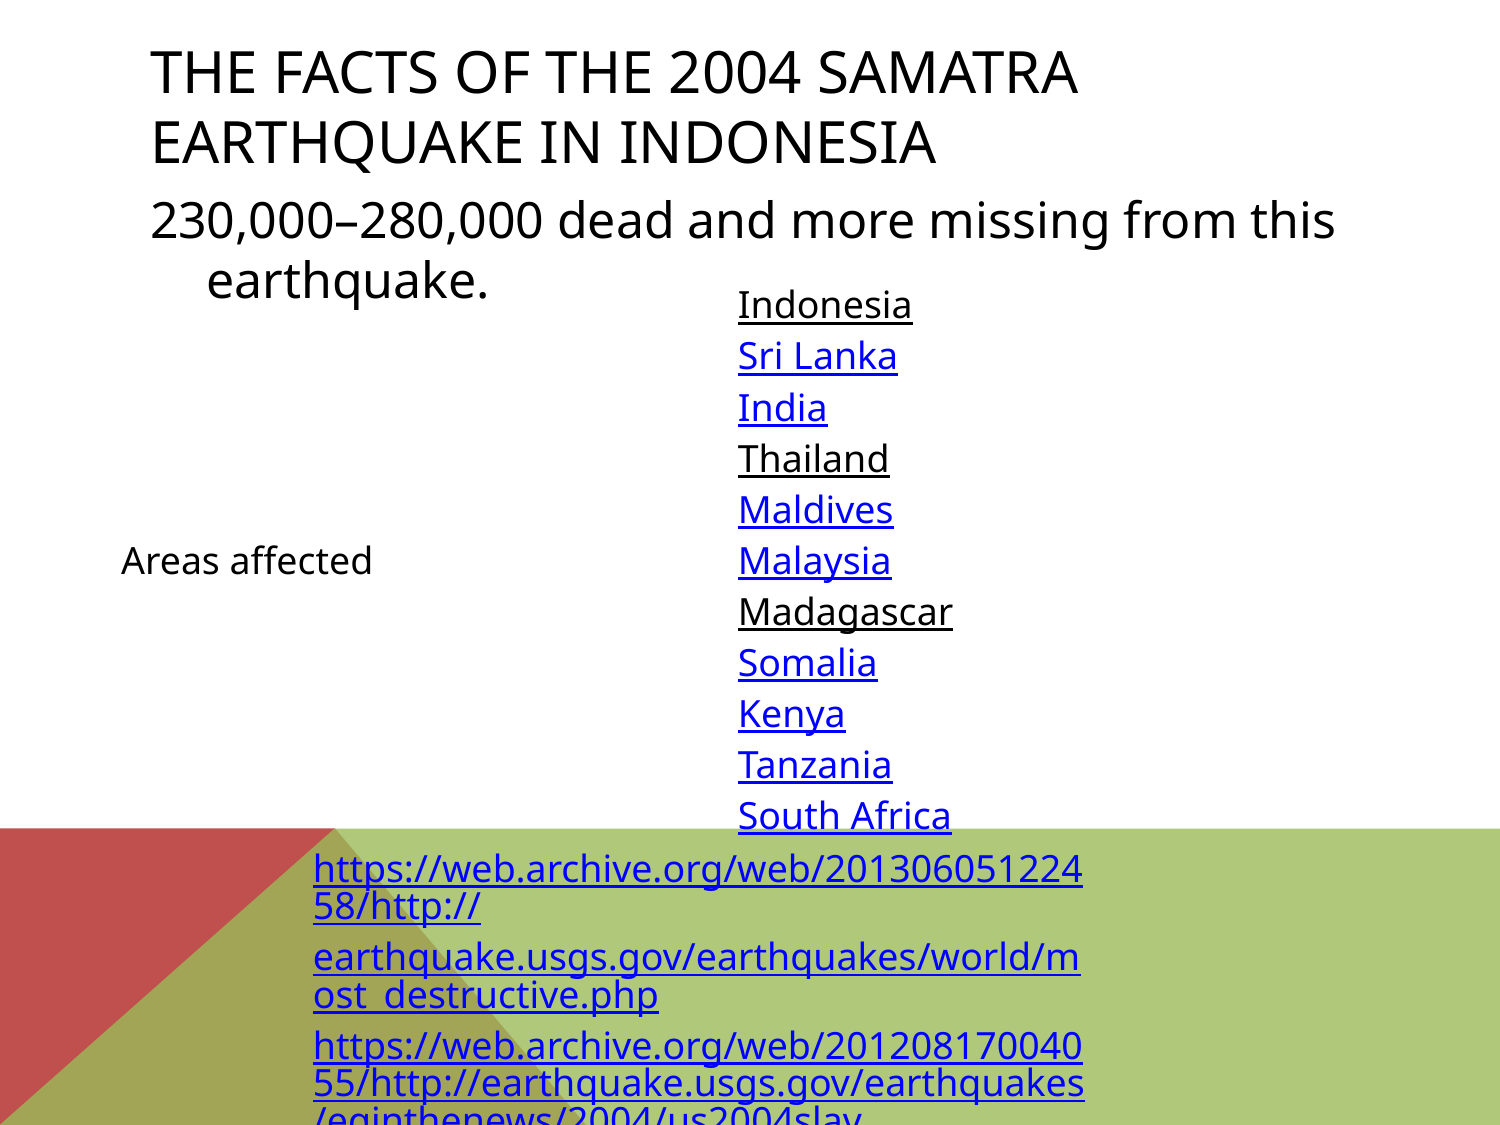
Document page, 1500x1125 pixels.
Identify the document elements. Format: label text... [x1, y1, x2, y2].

table_header Areas affected [106, 271, 723, 848]
title the facts of the 2004 samatra earthquake in Indonesia [135, 60, 1369, 150]
table_header Indonesia Sri Lanka India Thailand Maldives Malaysia Madagascar Somalia Kenya Tanzania South Africa [723, 271, 1340, 848]
text_box https://web.archive.org/web/20130605122458/http://earthquake.usgs.gov/earthquakes/world/most_destructive.php https://web.archive.org/web/20120817004055/http://earthquake.usgs.gov/earthquakes/eqinthenews/2004/us2004slav/ [298, 837, 1114, 1056]
list 230,000–280,000 dead and more missing from this earthquake. [135, 180, 1369, 768]
